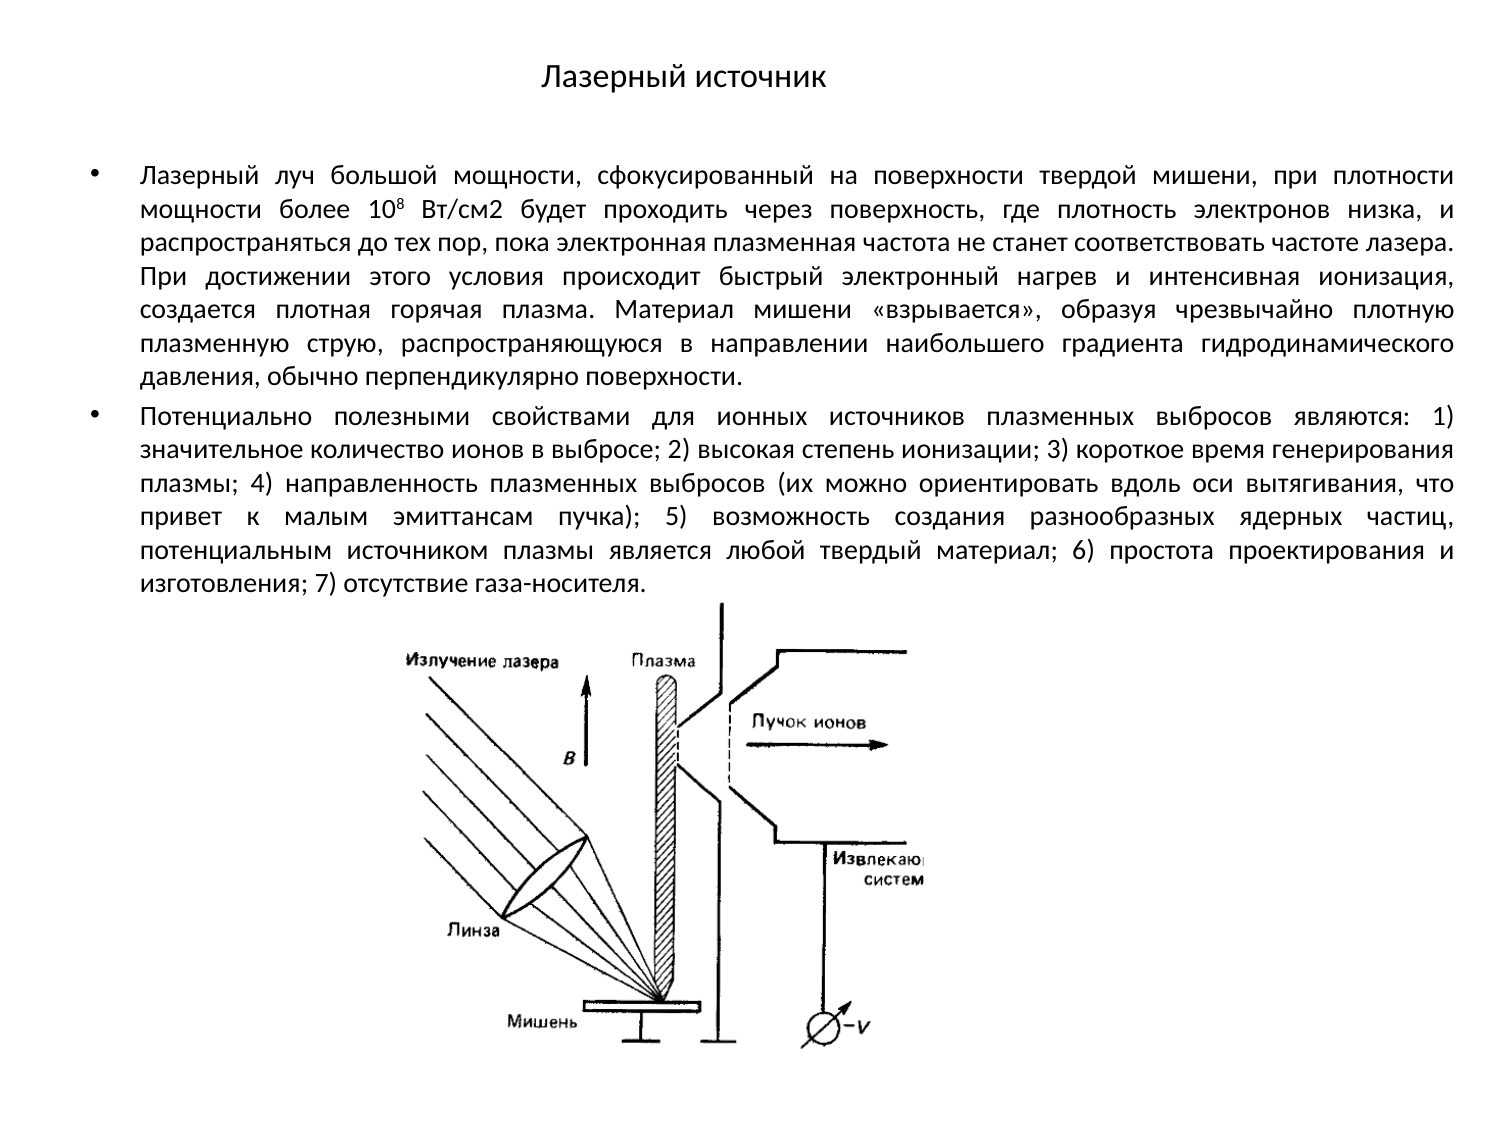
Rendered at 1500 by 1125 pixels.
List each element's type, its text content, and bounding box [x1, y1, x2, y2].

title Лазерный источник [75, 45, 1294, 102]
picture [395, 597, 924, 1057]
list Лазерный луч большой мощности, сфокусированный на поверхности твердой мишени, при плотности мощности более 108 Вт/см2 будет проходить через поверхность, где плотность электронов низка, и распространяться до тех пор, пока электронная плазменная частота не станет соответствовать частоте лазера. При достижении этого условия происходит быстрый электронный нагрев и интенсивная ионизация, создается плотная горячая плазма. Материал мишени «взрывается», образуя чрезвычайно плотную плазменную струю, распространяющуюся в направлении наибольшего градиента гидродинамического давления, обычно перпендикулярно поверхности. Потенциально полезными свойствами для ионных источников плазменных выбросов являются: 1) значительное количество ионов в выбросе; 2) высокая степень ионизации; 3) короткое время генерирования плазмы; 4) направленность плазменных выбросов (их можно ориентировать вдоль оси вытягивания, что привет к малым эмиттансам пучка); 5) возможность создания разнообразных ядерных частиц, потенциальным источником плазмы является любой твердый материал; 6) простота проектирования и изготовления; 7) отсутствие газа-носителя. [75, 149, 1471, 610]
